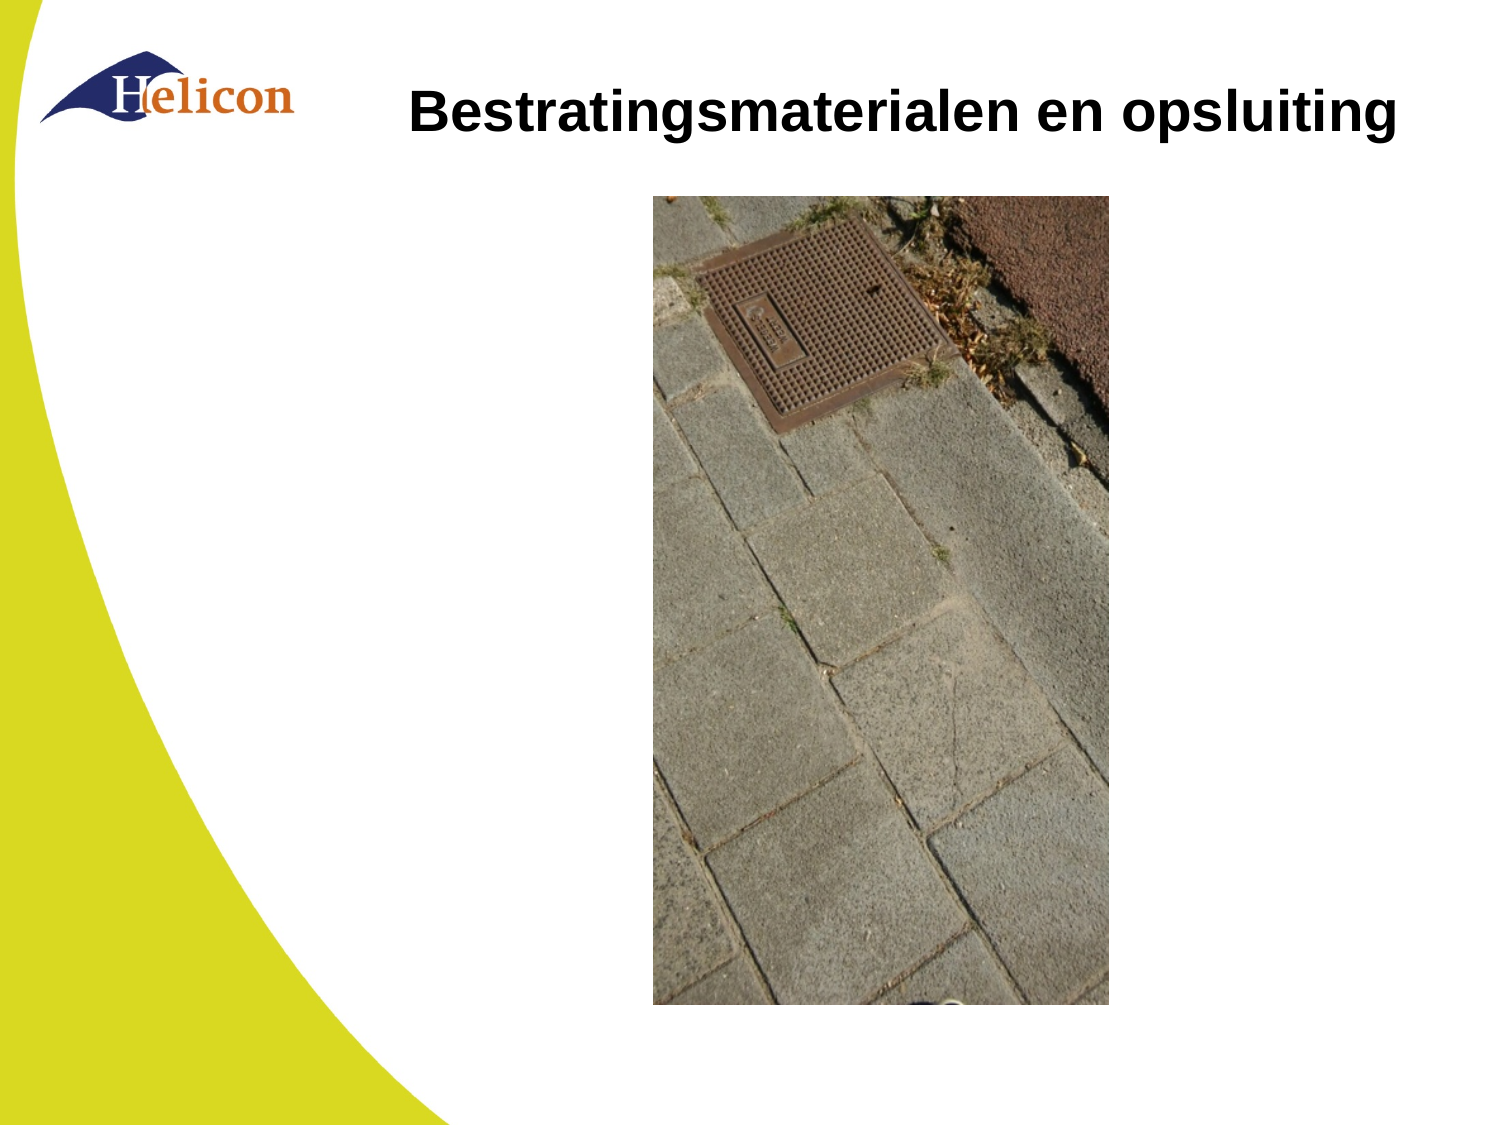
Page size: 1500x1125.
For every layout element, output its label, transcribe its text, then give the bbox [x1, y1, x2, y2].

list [653, 196, 1109, 1006]
title Bestratingsmaterialen en opsluiting [324, 54, 1415, 161]
picture [0, 0, 1500, 1125]
